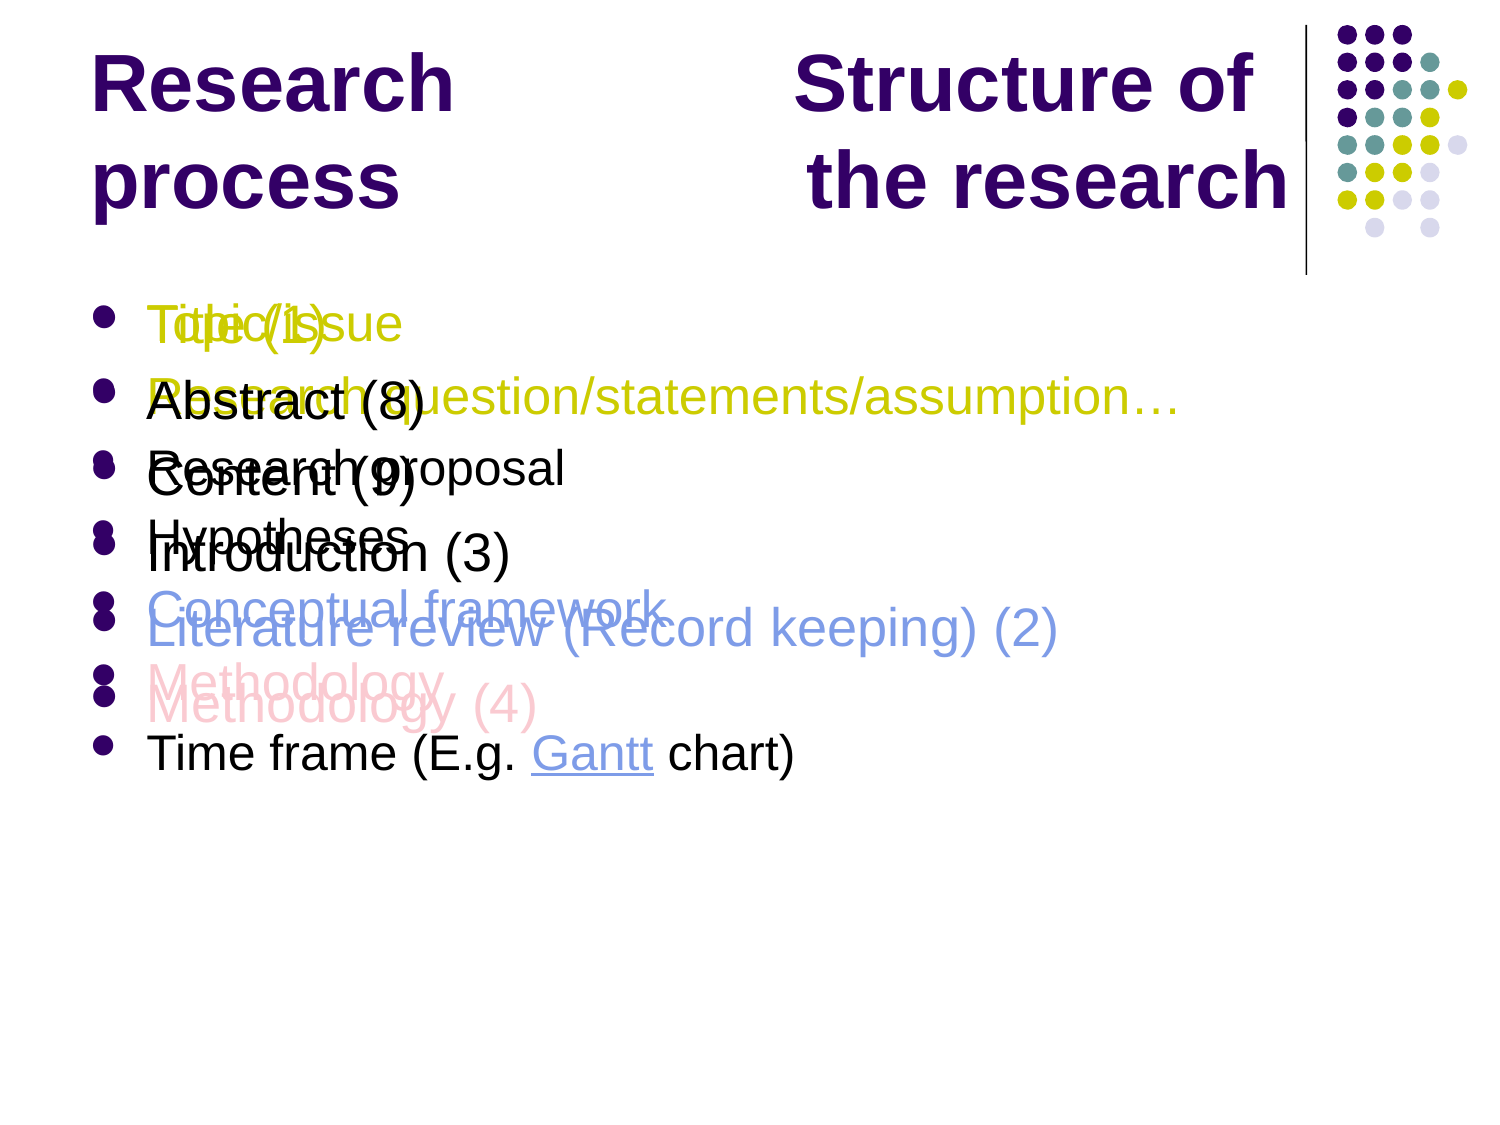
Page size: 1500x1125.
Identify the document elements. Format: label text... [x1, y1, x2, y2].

title Research Structure of process the research [74, 19, 1313, 233]
list Title (1) Abstract (8) Content (9) Introduction (3) Literature review (Record keeping) (2) Methodology (4) [74, 281, 1426, 1006]
